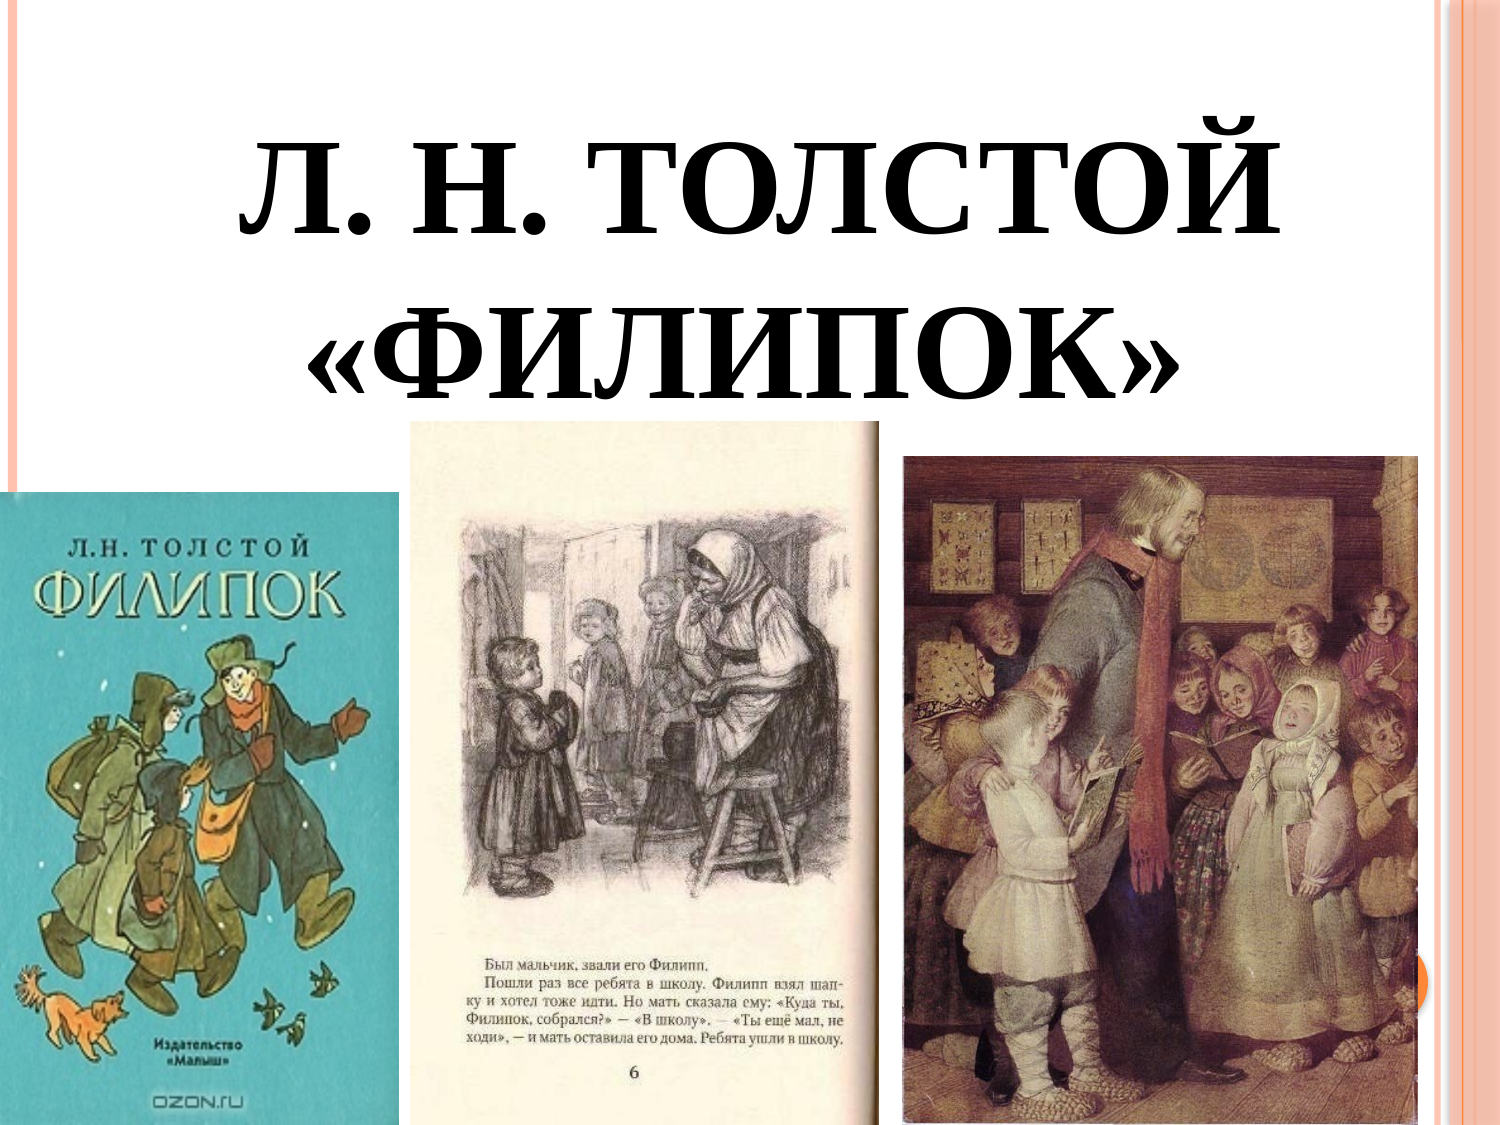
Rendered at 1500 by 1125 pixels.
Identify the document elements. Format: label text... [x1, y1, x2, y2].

picture [902, 456, 1419, 1125]
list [0, 491, 399, 1125]
title Л. Н. Толстой «Филипок» [23, 0, 1465, 434]
picture [409, 421, 880, 1125]
